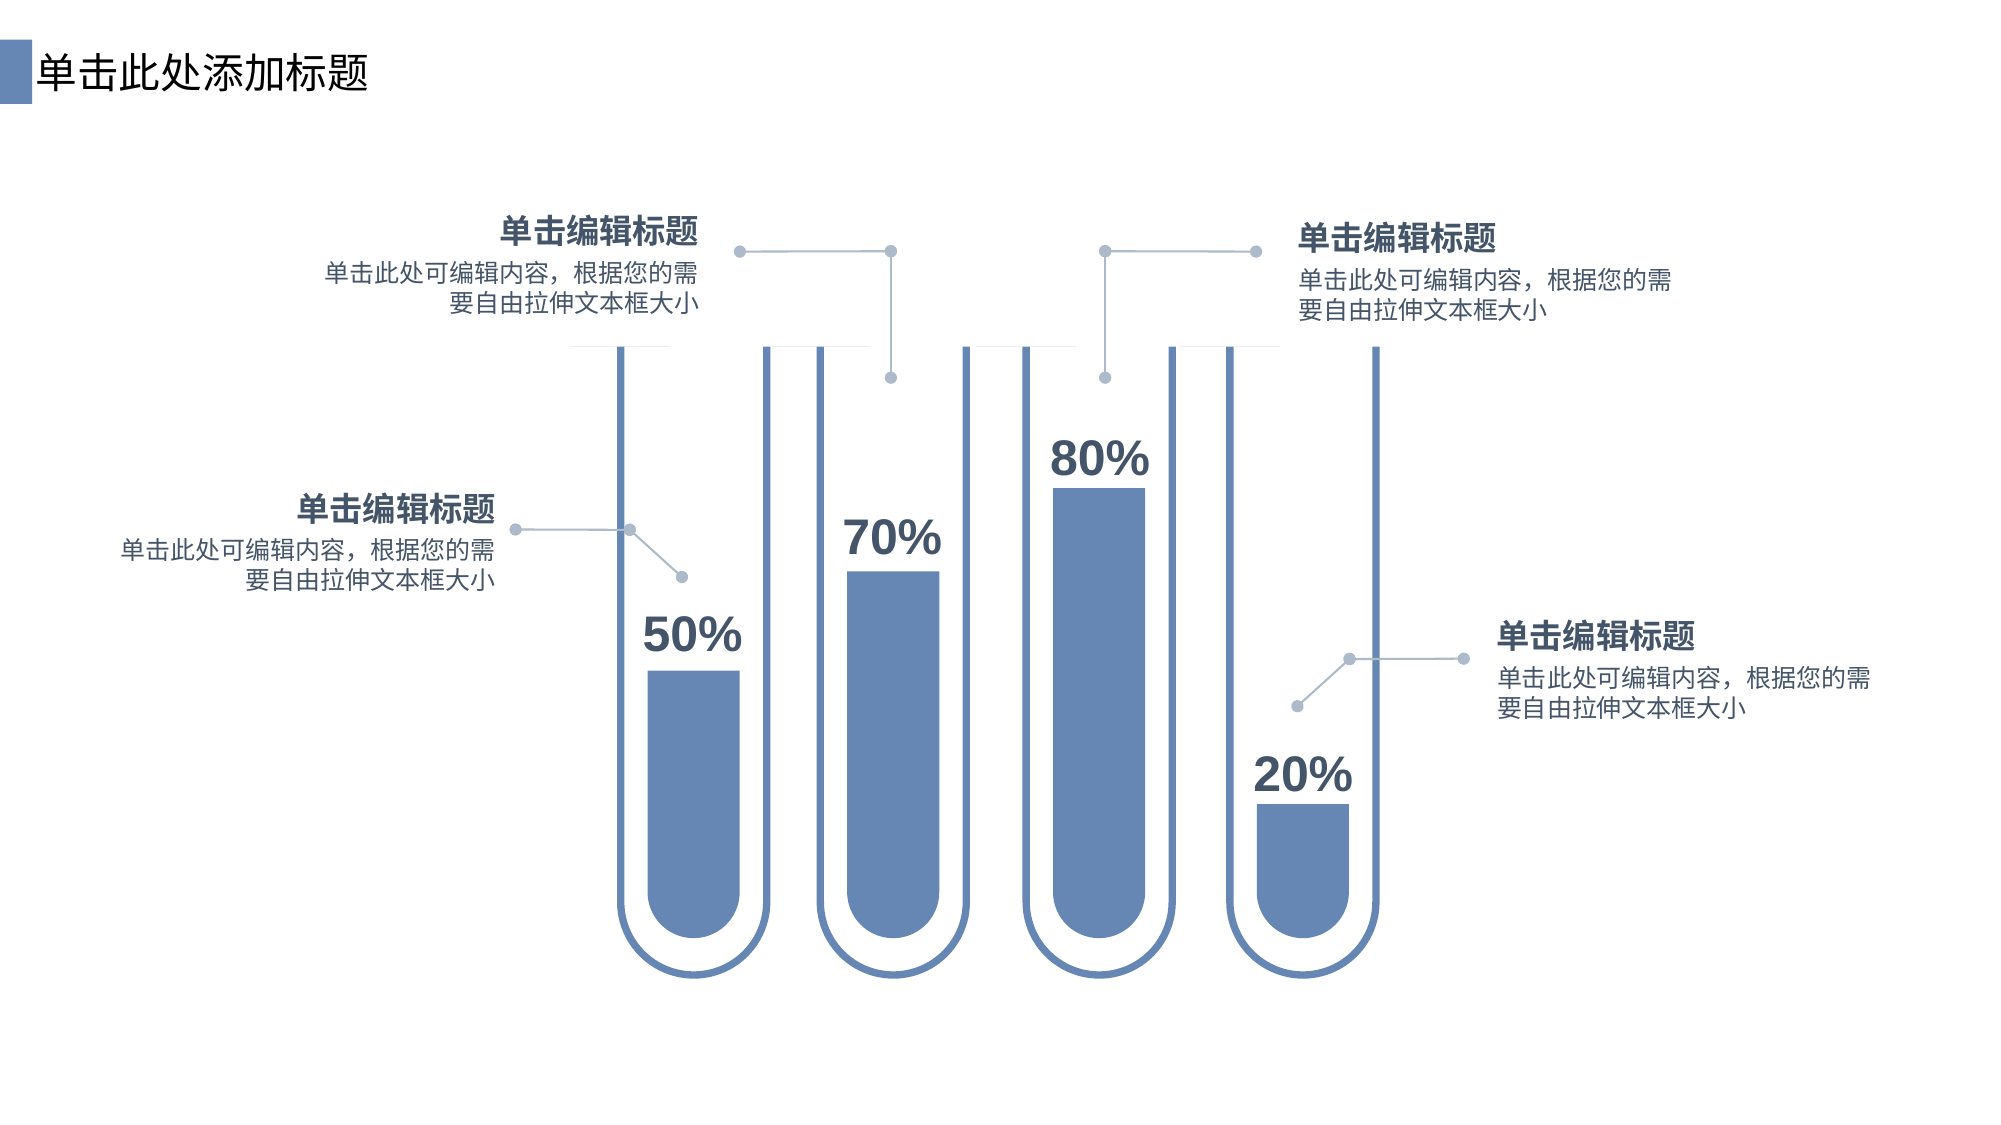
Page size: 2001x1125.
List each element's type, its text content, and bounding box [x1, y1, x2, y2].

text_box [0, 39, 20, 105]
text_box 80% [1024, 425, 1176, 486]
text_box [739, 251, 891, 378]
text_box 单击编辑标题 [112, 487, 496, 528]
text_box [515, 529, 683, 578]
text_box [1372, 346, 1380, 657]
text_box 20% [1227, 741, 1379, 802]
text_box 单击此处可编辑内容，根据您的需要自由拉伸文本框大小 [316, 257, 700, 318]
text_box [1297, 658, 1464, 707]
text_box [1105, 251, 1257, 378]
text_box [1226, 378, 1380, 979]
text_box 单击编辑标题 [1496, 615, 1880, 656]
text_box [976, 346, 1176, 979]
text_box 50% [617, 601, 769, 662]
text_box [647, 670, 740, 939]
text_box 单击编辑标题 [1297, 217, 1681, 258]
text_box 单击此处可编辑内容，根据您的需要自由拉伸文本框大小 [112, 534, 496, 595]
text_box [816, 346, 970, 979]
text_box 单击编辑标题 [315, 210, 700, 251]
text_box [847, 571, 940, 939]
text_box [570, 346, 671, 528]
text_box 单击此处可编辑内容，根据您的需要自由拉伸文本框大小 [1298, 264, 1681, 325]
text_box 70% [816, 504, 968, 565]
text_box [617, 378, 771, 979]
text_box [1256, 804, 1349, 939]
text_box 单击此处可编辑内容，根据您的需要自由拉伸文本框大小 [1497, 662, 1880, 723]
text_box [1053, 488, 1146, 939]
text_box 单击此处添加标题 [20, 39, 404, 105]
